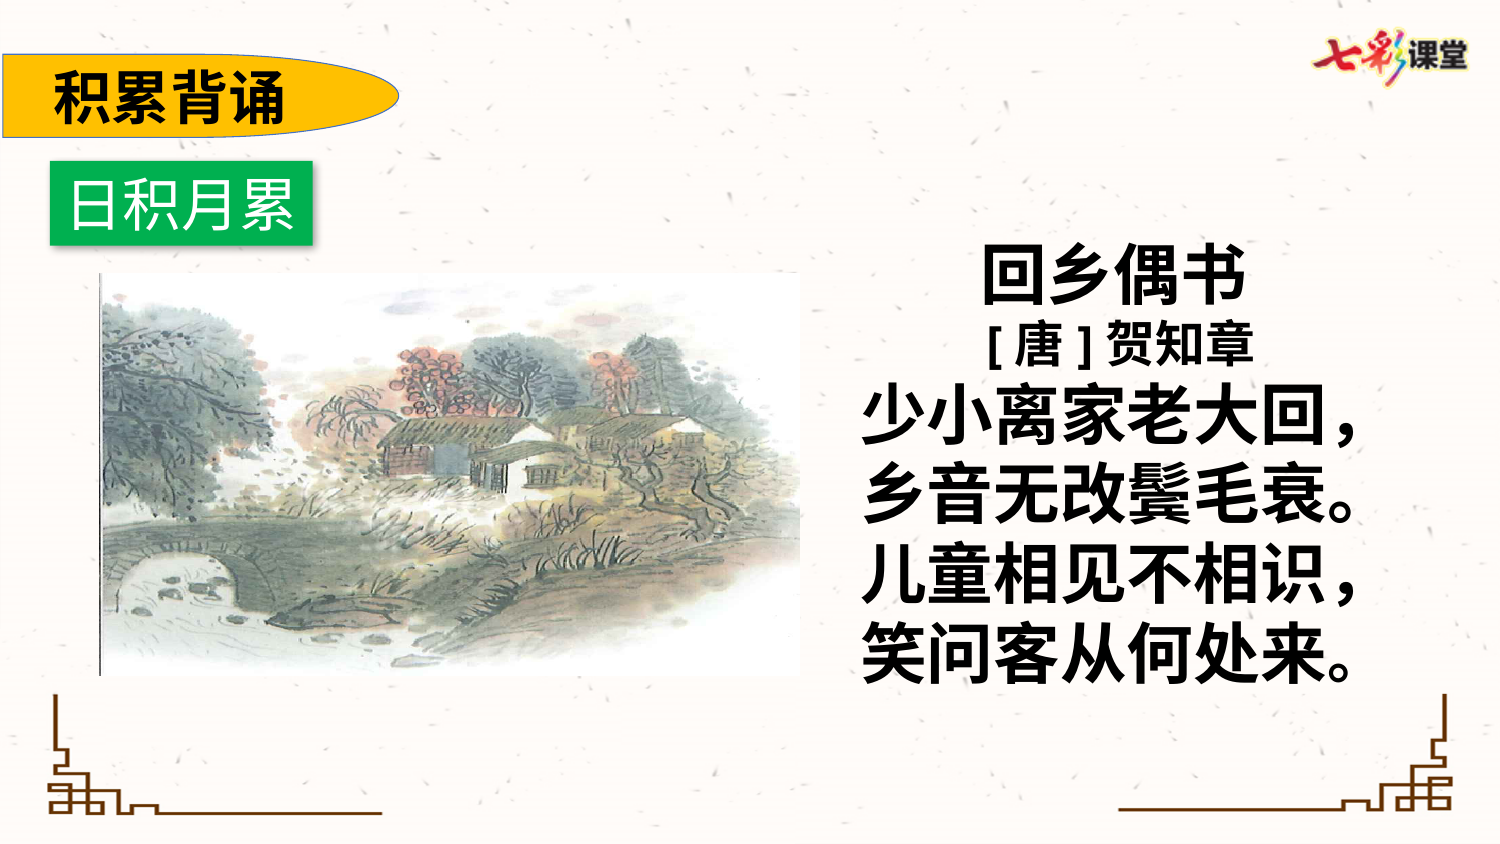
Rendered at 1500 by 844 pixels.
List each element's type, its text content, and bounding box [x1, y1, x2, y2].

text_box 回乡偶书 [唐]贺知章 少小离家老大回， 乡音无改鬓毛衰。 儿童相见不相识， 笑问客从何处来。 [845, 225, 1397, 700]
text_box 日积月累 [49, 160, 313, 246]
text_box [0, 54, 399, 138]
picture [0, 0, 1500, 844]
